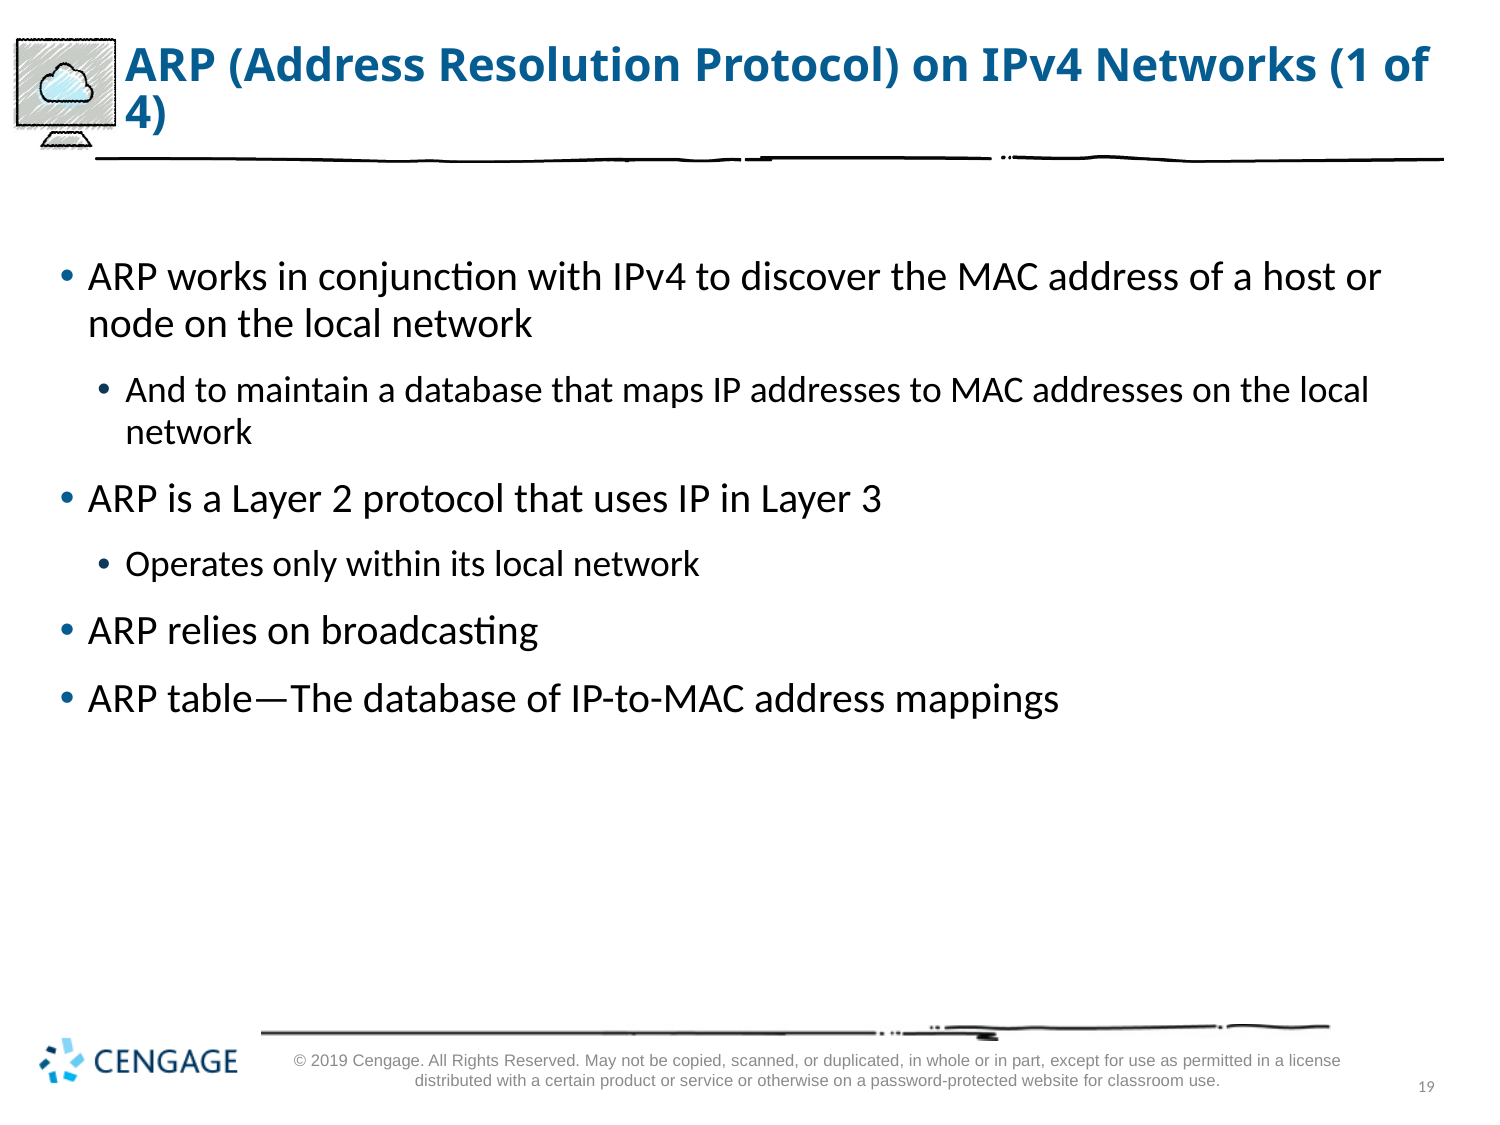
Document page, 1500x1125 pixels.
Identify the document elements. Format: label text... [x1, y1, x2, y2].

picture [261, 1024, 1331, 1041]
title A R P (Address Resolution Protocol) on I P v 4 Networks (1 of 4) [125, 66, 1442, 116]
picture [19, 1024, 250, 1096]
footer © 2019 Cengage. All Rights Reserved. May not be copied, scanned, or duplicated, in whole or in part, except for use as permitted in a license distributed with a certain product or service or otherwise on a password-protected website for classroom use. [262, 1050, 1375, 1091]
picture [95, 155, 1444, 163]
picture [13, 36, 117, 151]
list A R P works in conjunction with I P v 4 to discover the MAC address of a host or node on the local network And to maintain a database that maps IP addresses to MAC addresses on the local network A R P is a Layer 2 protocol that uses I P in Layer 3 Operates only within its local network A R P relies on broadcasting A R P table—The database of I P-to-MAC address mappings [59, 252, 1441, 737]
